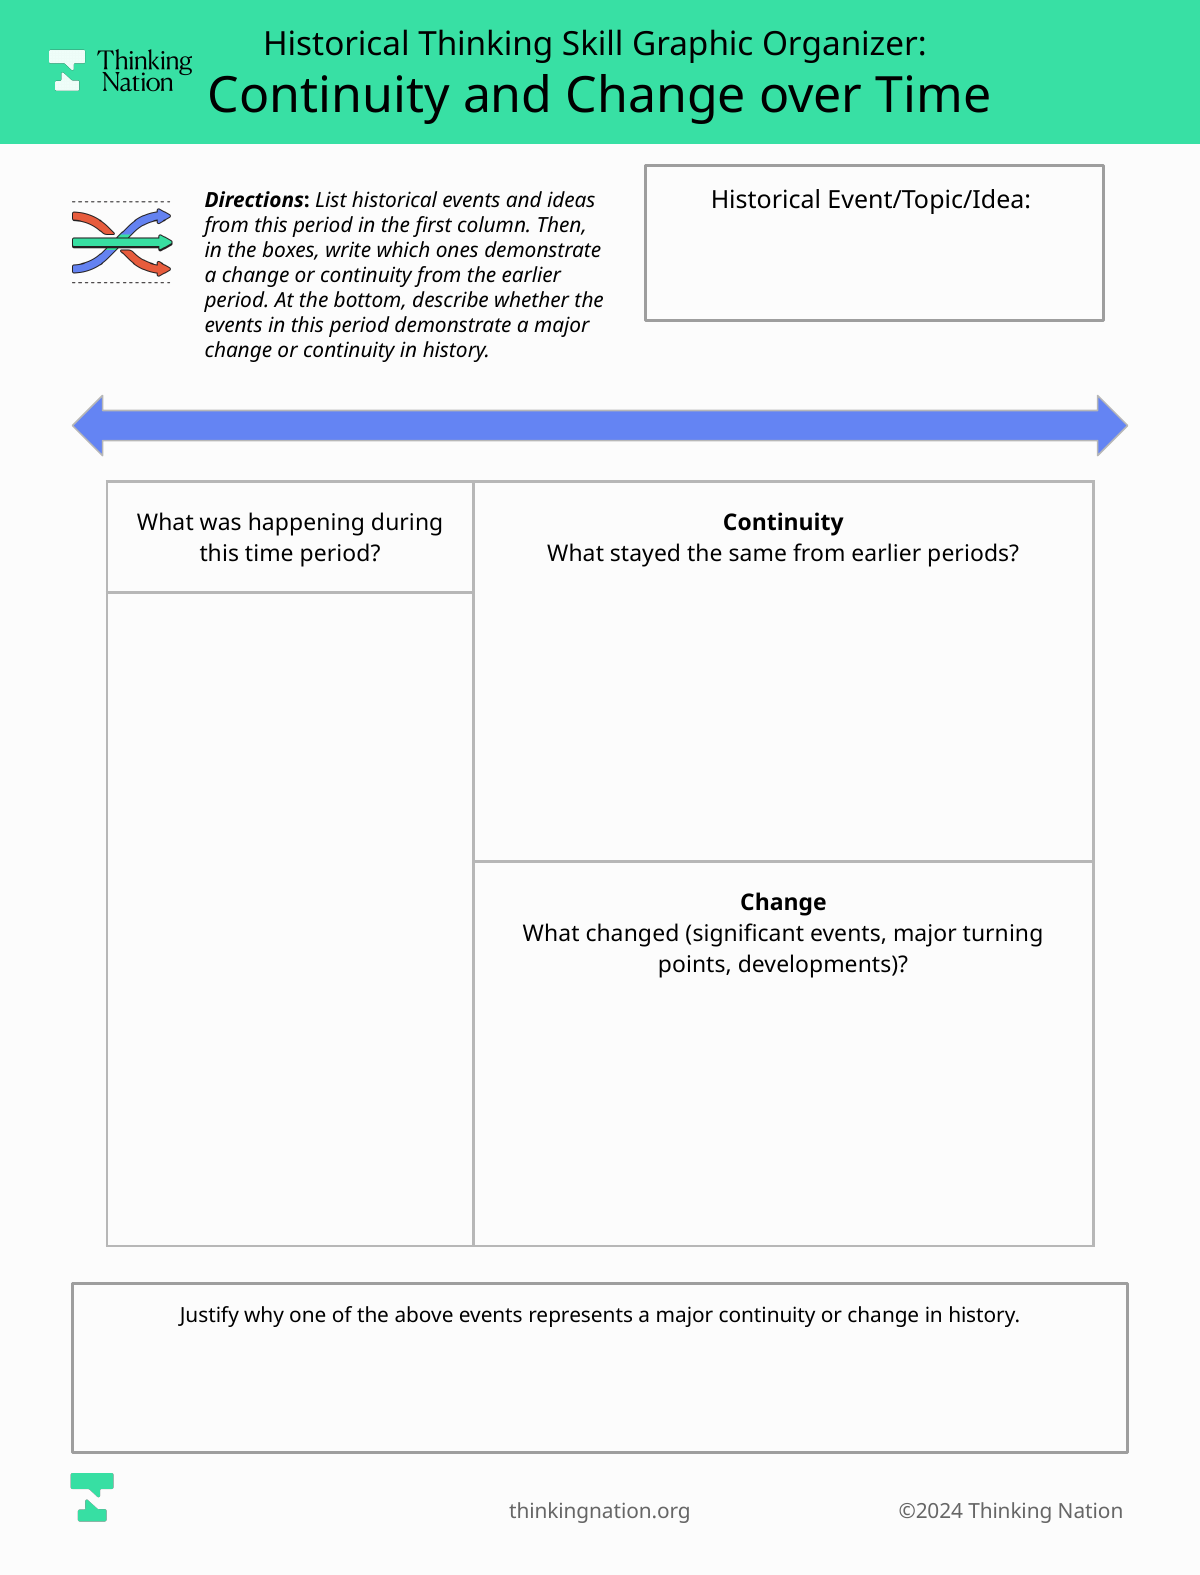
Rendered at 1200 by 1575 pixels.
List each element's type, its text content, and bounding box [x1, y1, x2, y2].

text_box thinkingnation.org [457, 1483, 742, 1532]
text_box Historical Thinking Skill Graphic Organizer: Continuity and Change over Time [0, 0, 1200, 144]
picture [58, 178, 187, 306]
table_cell [108, 594, 472, 1245]
text_box Historical Event/Topic/Idea: [645, 165, 1104, 321]
text_box [72, 395, 1128, 456]
table_header What was happening during this time period? [108, 483, 472, 591]
picture [58, 1463, 126, 1531]
table_cell Change What changed (significant events, major turning points, developments)? [475, 863, 1092, 1245]
table_header Continuity What stayed the same from earlier periods? [475, 483, 1092, 860]
picture [33, 35, 197, 104]
text_box Directions: List historical events and ideas from this period in the first column. Then, in the boxes, write which ones demonstrate a change or continuity from the earlier period. At the bottom, describe whether the events in this period demonstrate a major change or continuity in history. [185, 159, 628, 389]
text_box ©2024 Thinking Nation [854, 1483, 1139, 1532]
text_box Justify why one of the above events represents a major continuity or change in history. [72, 1283, 1128, 1453]
